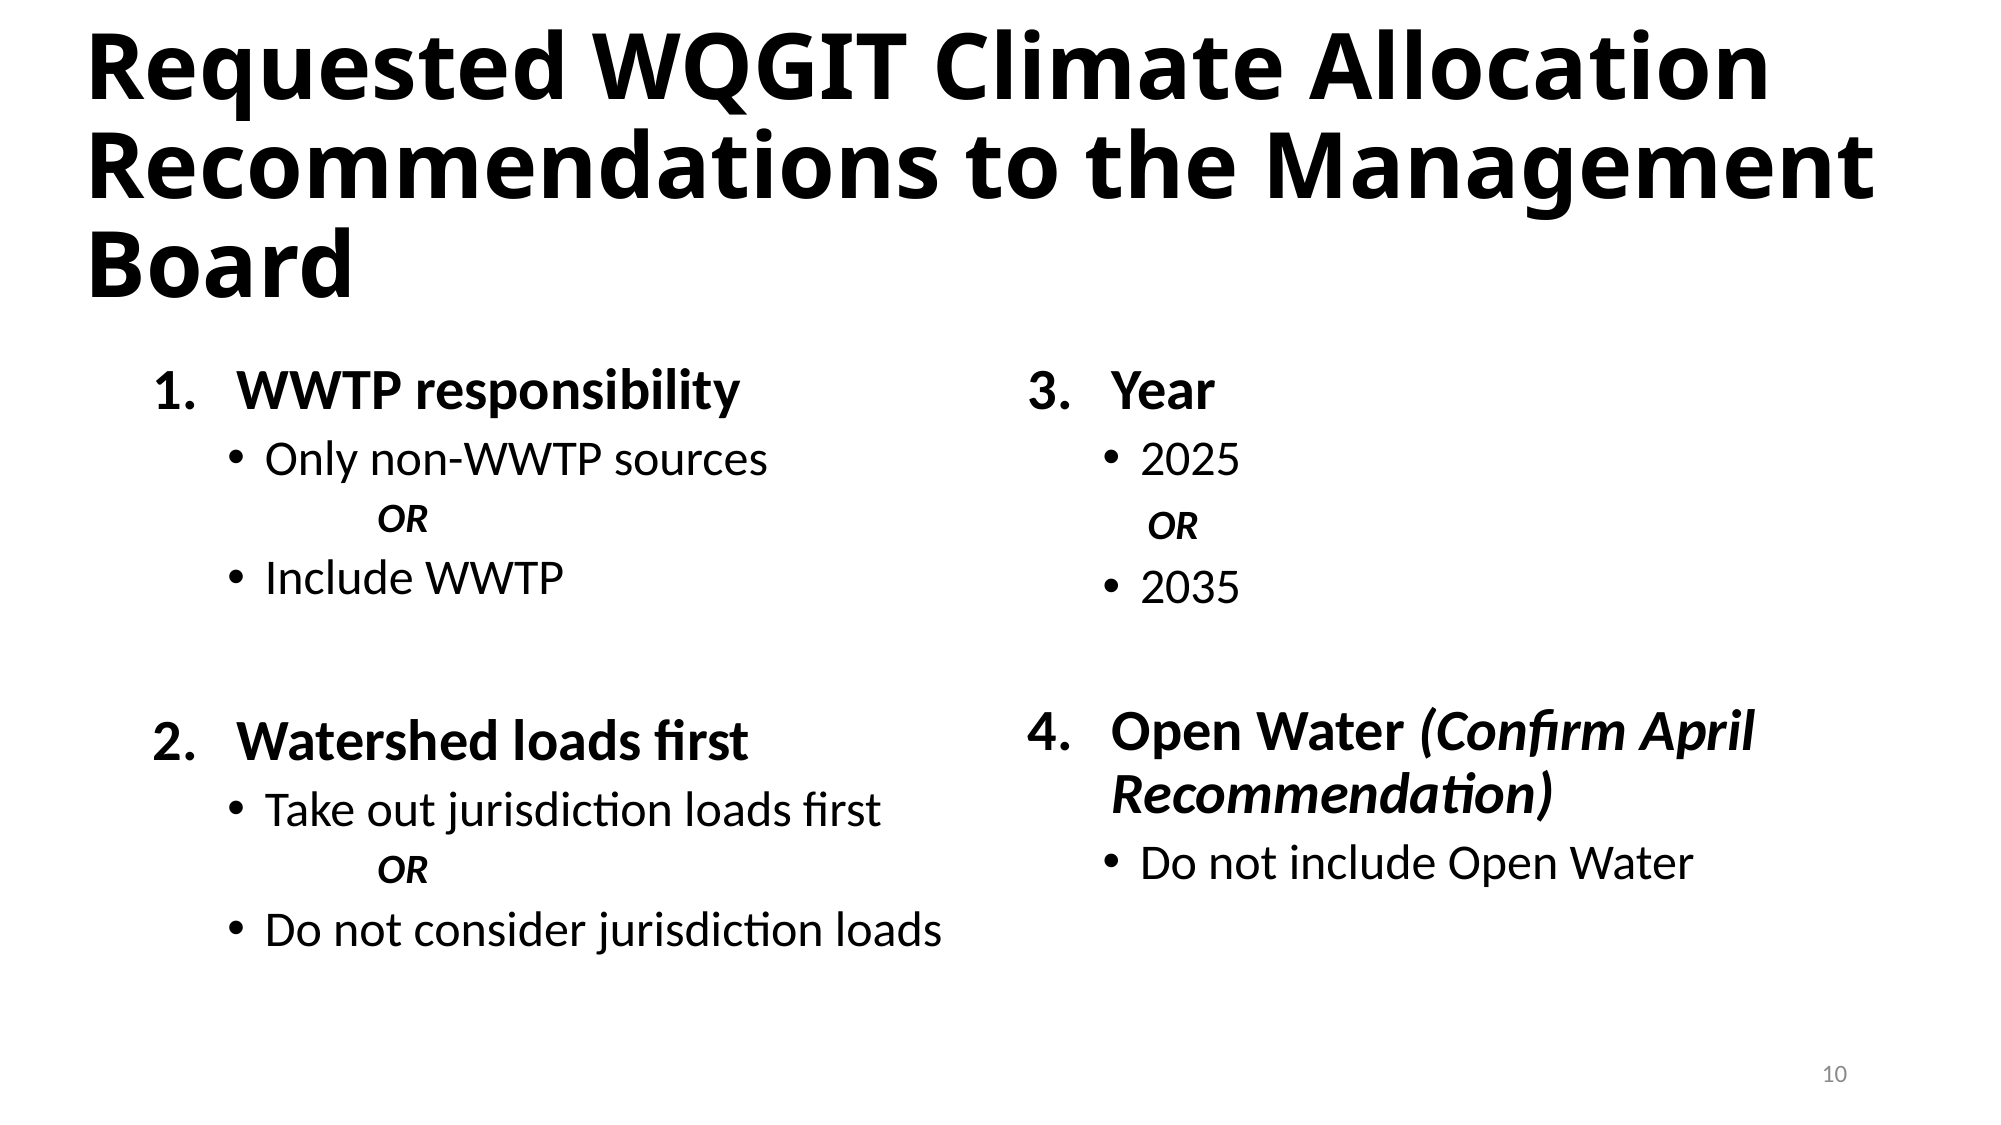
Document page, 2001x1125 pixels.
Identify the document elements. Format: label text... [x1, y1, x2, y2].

list Year 2025 OR 2035 Open Water (Confirm April Recommendation) Do not include Open Water [1012, 351, 1863, 1066]
slide_number 10 [1412, 1042, 1863, 1103]
list WWTP responsibility Only non-WWTP sources OR Include WWTP Watershed loads first Take out jurisdiction loads first OR Do not consider jurisdiction loads [137, 351, 988, 1066]
title Requested WQGIT Climate Allocation Recommendations to the Management Board [69, 59, 1963, 278]
